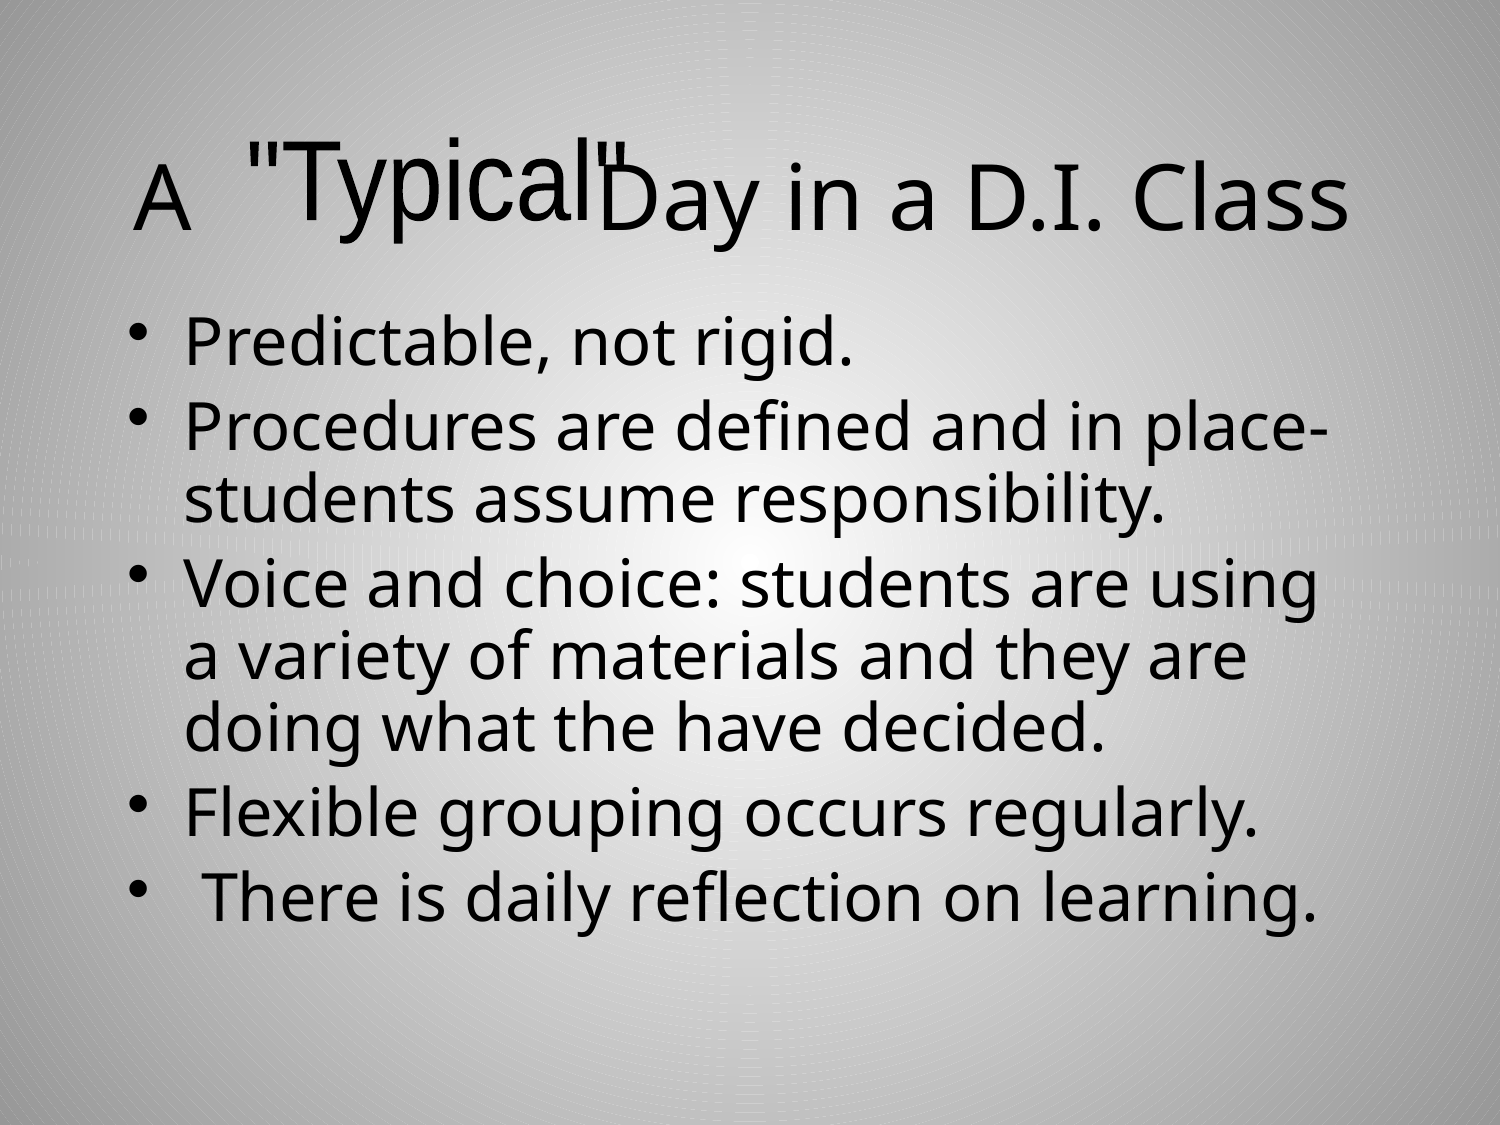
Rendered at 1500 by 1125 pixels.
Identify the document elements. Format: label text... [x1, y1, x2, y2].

list Predictable, not rigid. Procedures are defined and in place- students assume responsibility. Voice and choice: students are using a variety of materials and they are doing what the have decided. Flexible grouping occurs regularly. There is daily reflection on learning. [112, 299, 1388, 1000]
title A Day in a D.I. Class [64, 99, 1422, 288]
